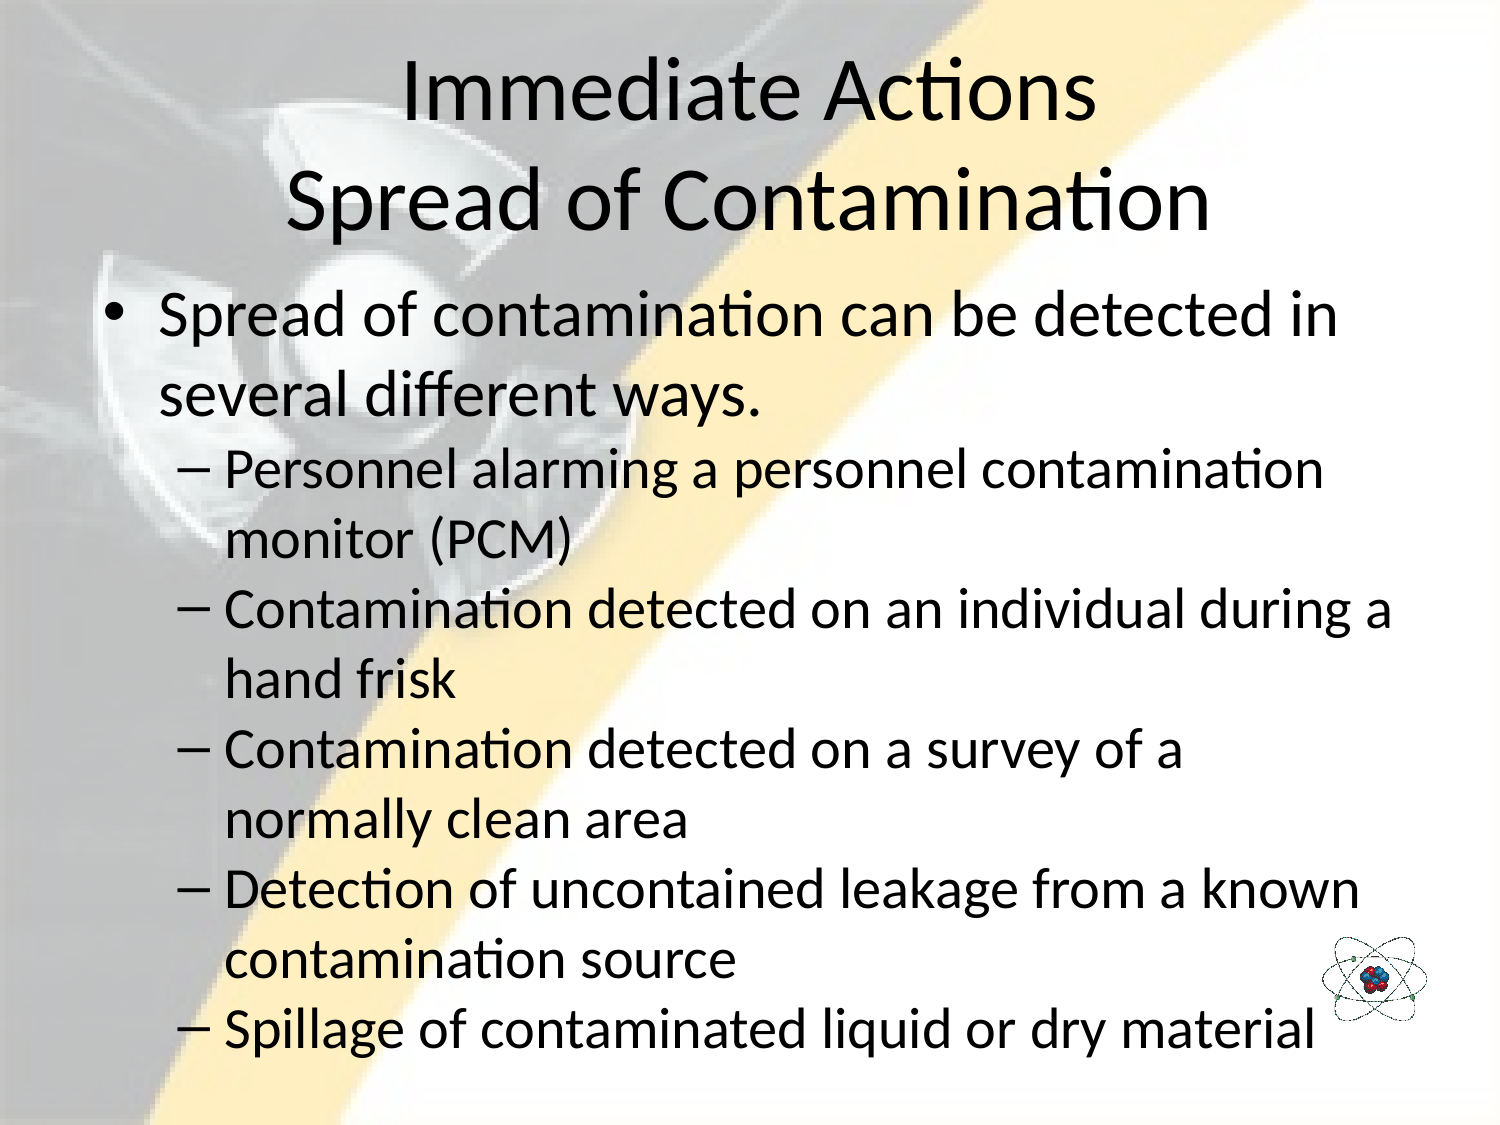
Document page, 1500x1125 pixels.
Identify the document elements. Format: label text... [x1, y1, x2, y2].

list Spread of contamination can be detected in several different ways. Personnel alarming a personnel contamination monitor (PCM) Contamination detected on an individual during a hand frisk Contamination detected on a survey of a normally clean area Detection of uncontained leakage from a known contamination source Spillage of contaminated liquid or dry material [87, 262, 1413, 1025]
title Immediate Actions Spread of Contamination [75, 45, 1425, 233]
picture [1413, 937, 1427, 1021]
